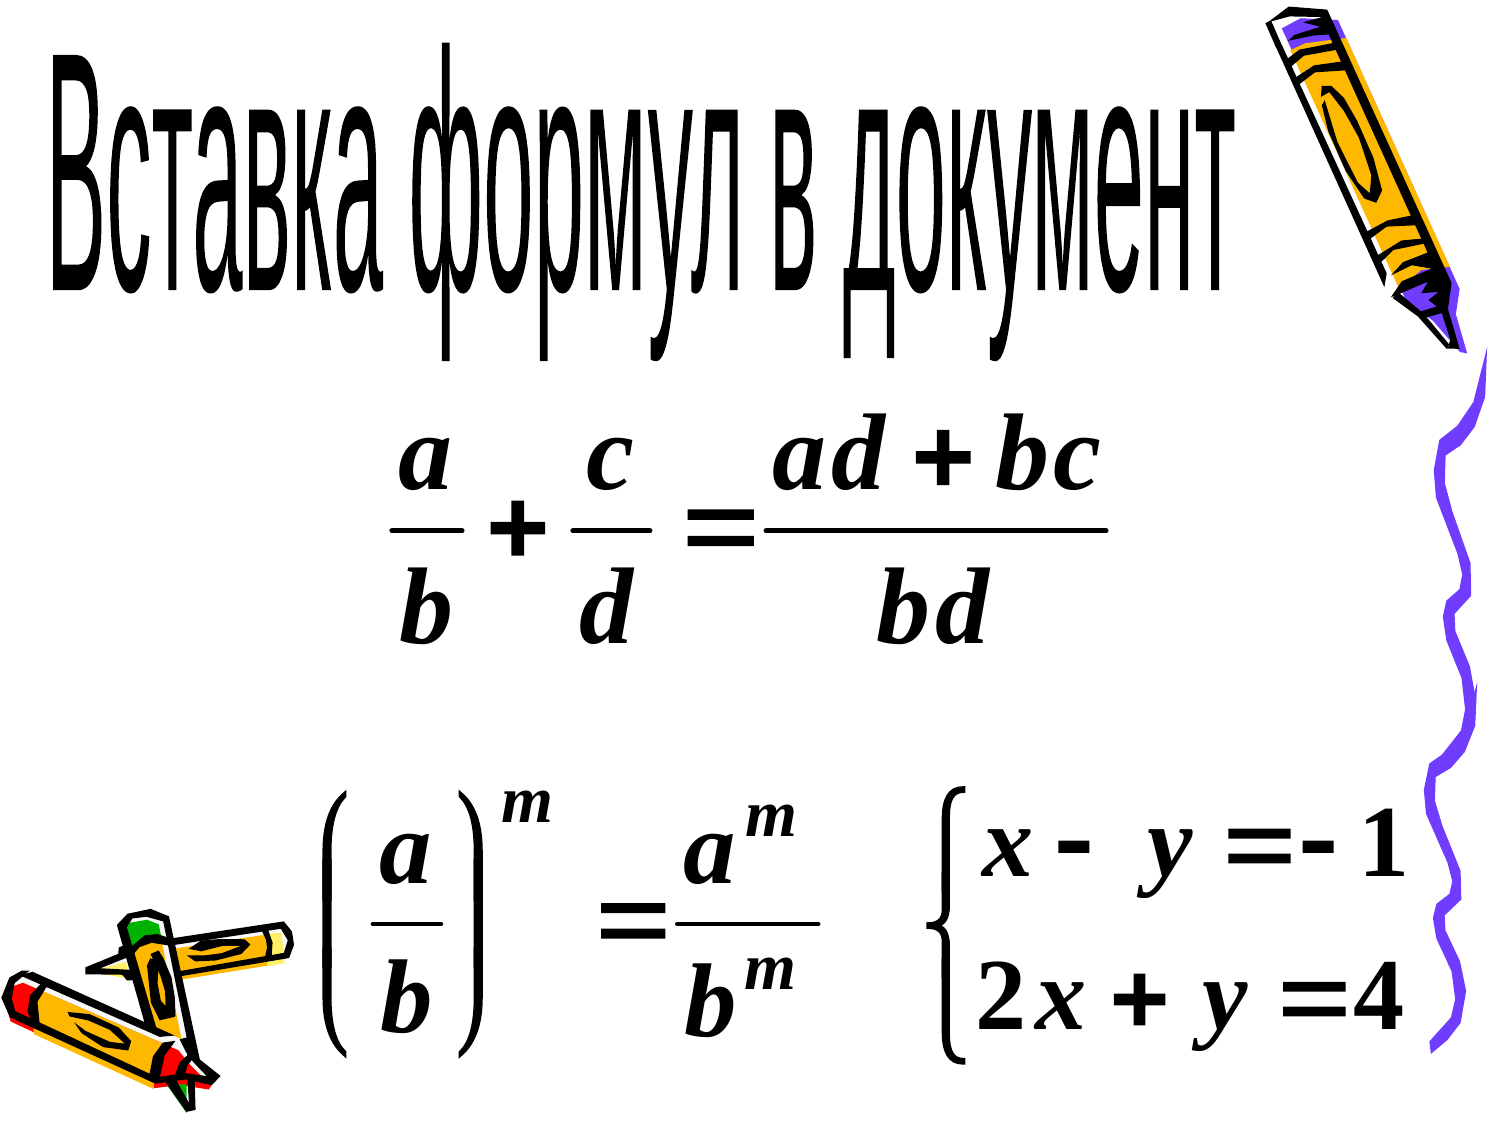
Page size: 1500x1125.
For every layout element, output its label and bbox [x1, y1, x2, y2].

text_box [301, 751, 845, 1076]
text_box [903, 766, 1424, 1083]
text_box [372, 381, 1129, 669]
